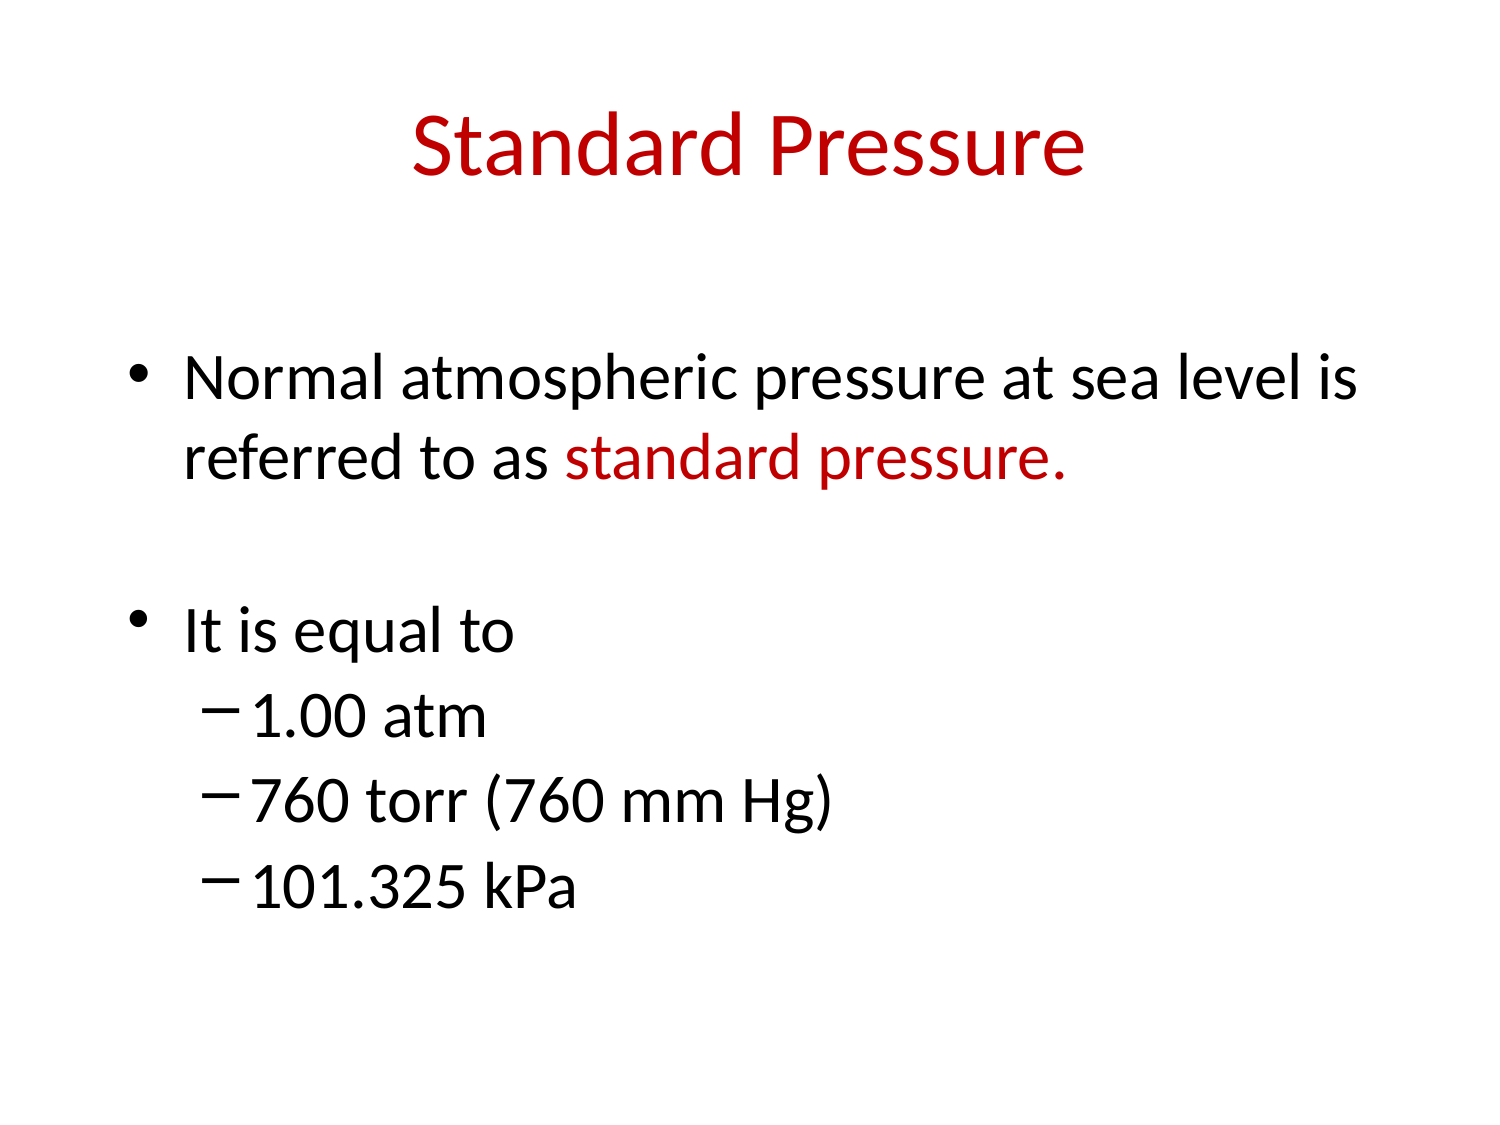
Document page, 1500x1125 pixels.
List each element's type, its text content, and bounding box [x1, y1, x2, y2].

list Normal atmospheric pressure at sea level is referred to as standard pressure. [112, 324, 1450, 525]
text_box It is equal to 1.00 atm 760 torr (760 mm Hg) 101.325 kPa [112, 587, 1388, 925]
title Standard Pressure [75, 45, 1425, 233]
